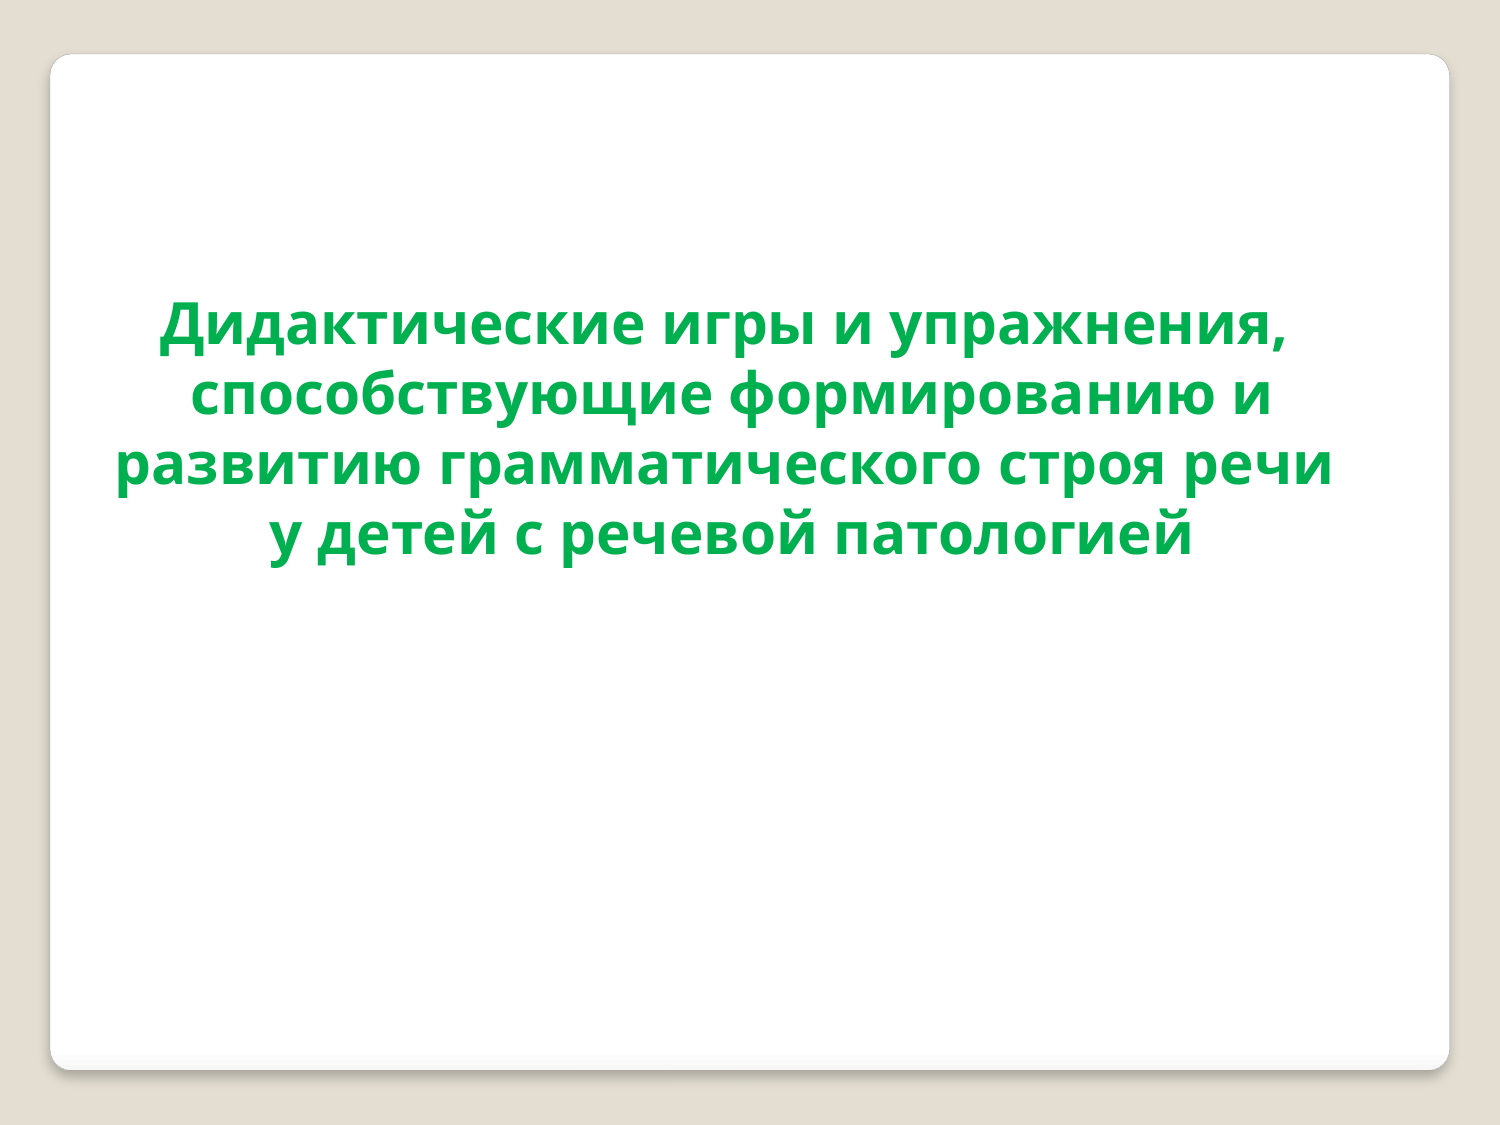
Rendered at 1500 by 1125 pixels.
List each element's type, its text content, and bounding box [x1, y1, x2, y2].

text_box Дидактические игры и упражнения, способствующие формированию и развитию грамматического строя речи у детей с речевой патологией [76, 278, 1388, 574]
